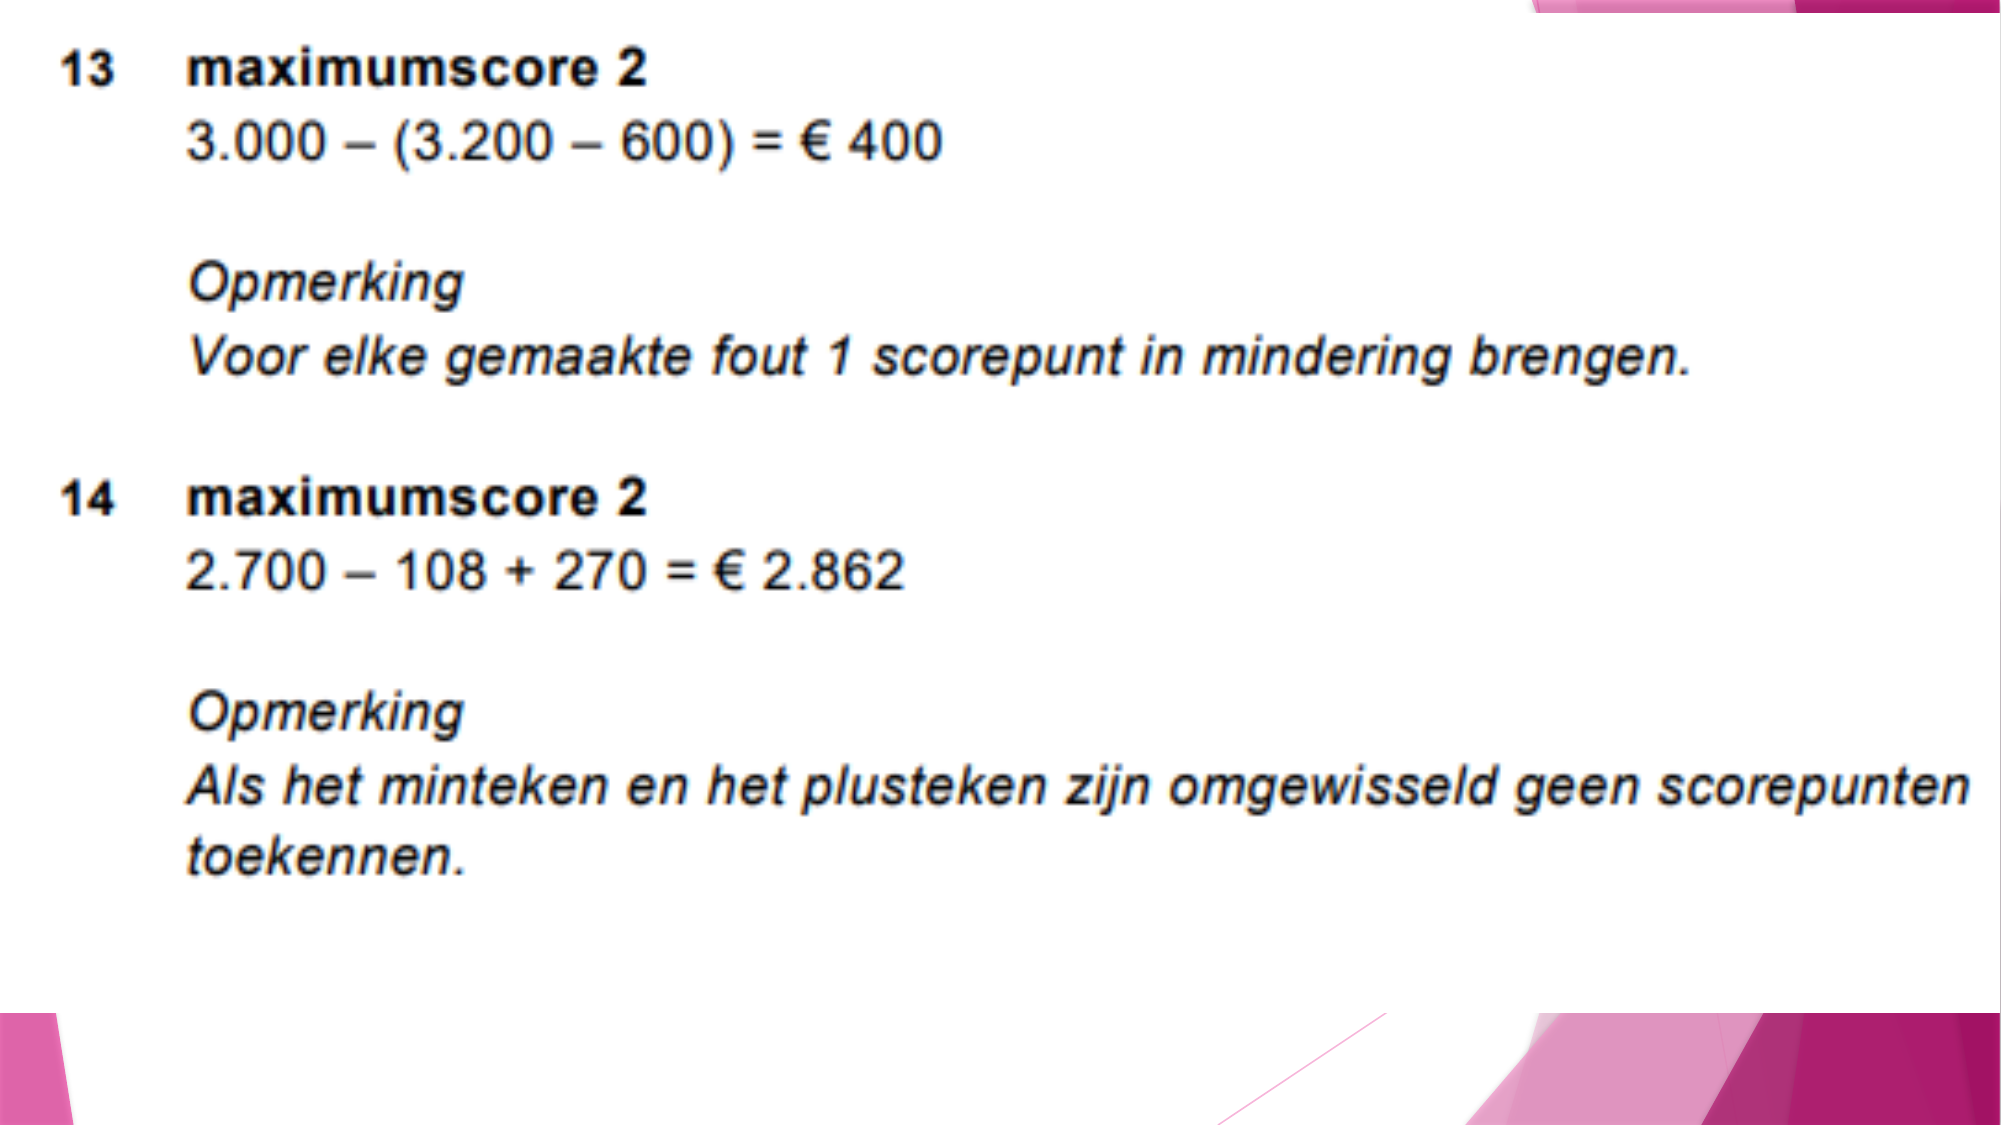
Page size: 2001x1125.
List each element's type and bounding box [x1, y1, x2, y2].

picture [0, 13, 2000, 1013]
